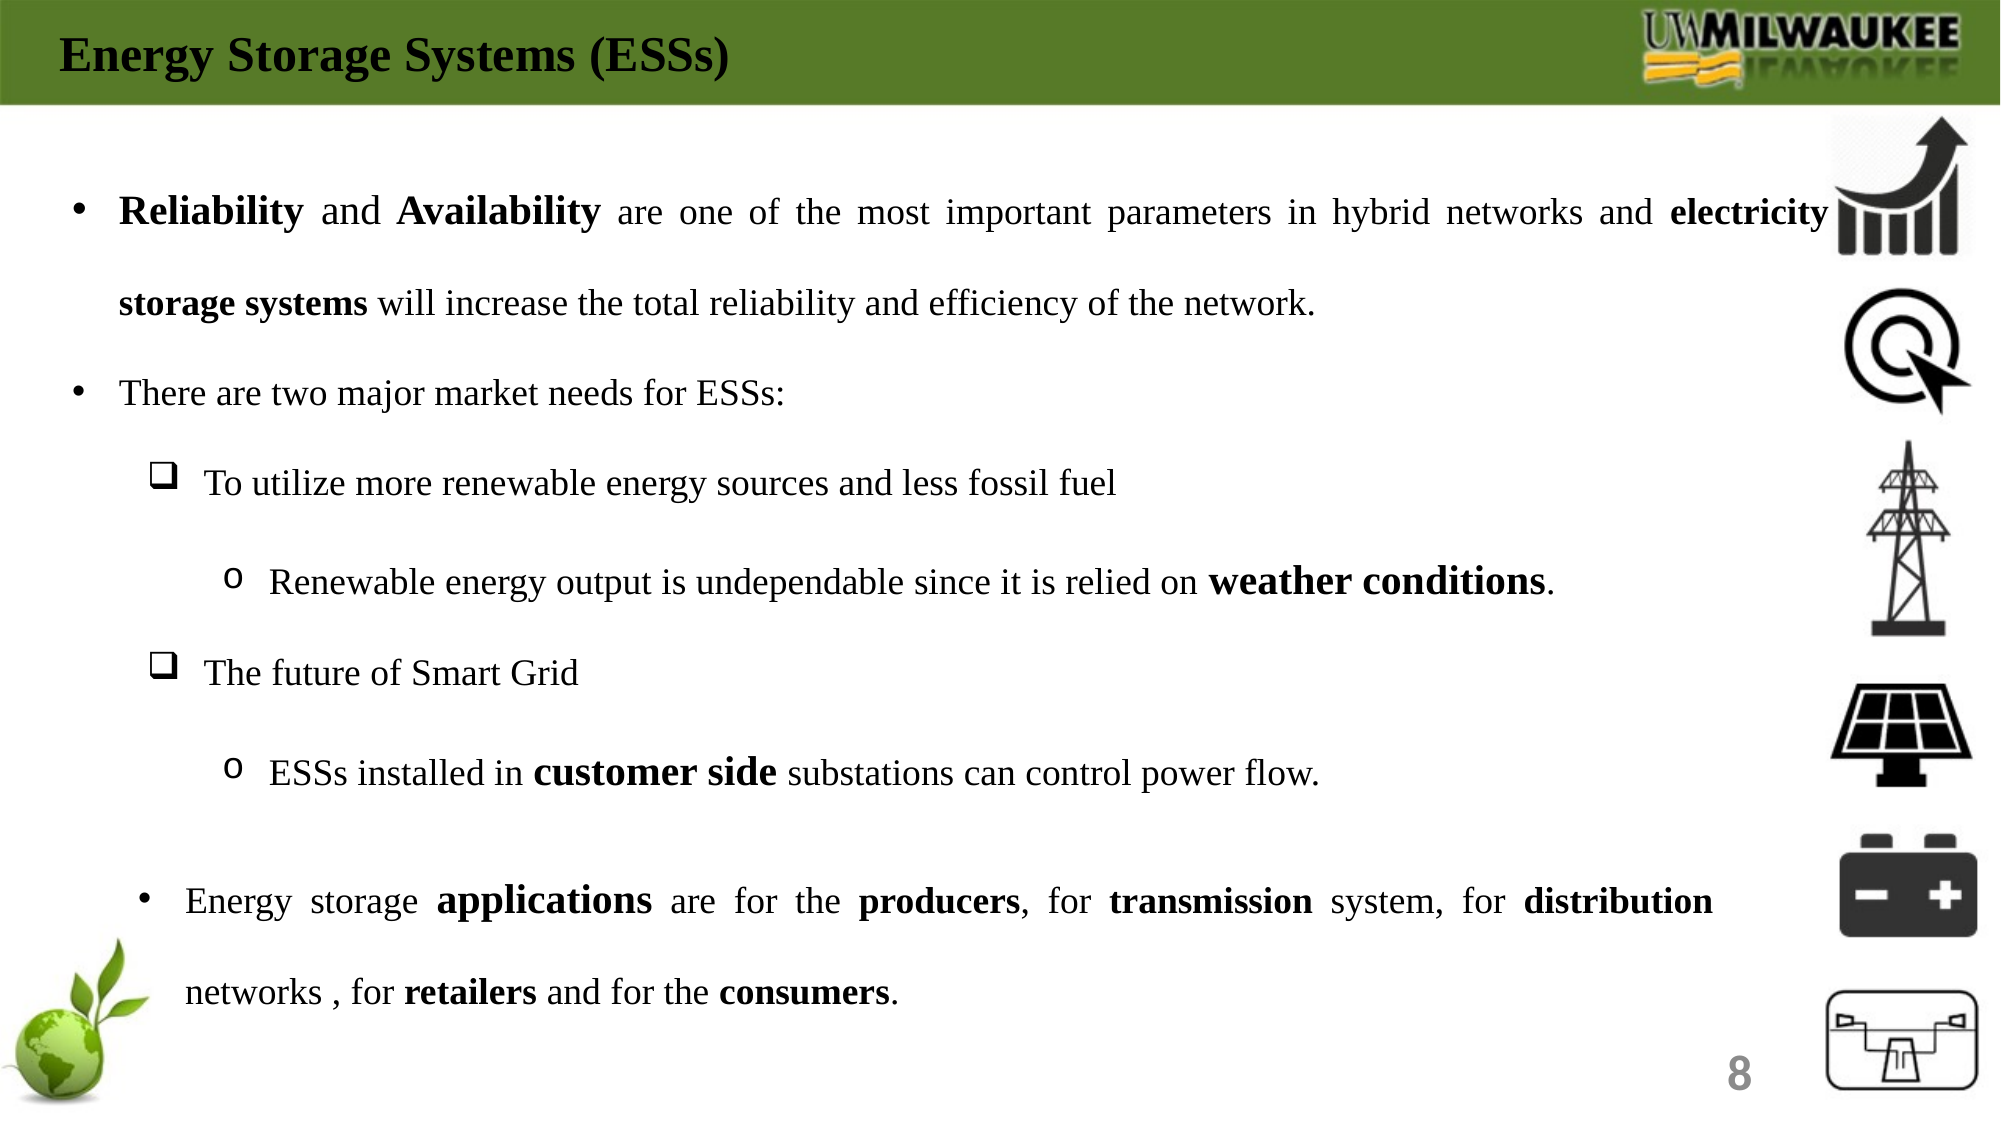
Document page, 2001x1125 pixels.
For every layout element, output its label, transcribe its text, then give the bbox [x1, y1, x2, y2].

text_box Energy Storage Systems (ESSs) [44, 14, 880, 90]
text_box Reliability and Availability are one of the most important parameters in hybrid networks and electricity storage systems will increase the total reliability and efficiency of the network. There are two major market needs for ESSs: To utilize more renewable energy sources and less fossil fuel Renewable energy output is undependable since it is relied on weather conditions. The future of Smart Grid ESSs installed in customer side substations can control power flow. [57, 125, 1844, 801]
text_box Energy storage applications are for the producers, for transmission system, for distribution networks , for retailers and for the consumers. [123, 814, 1728, 1065]
picture [0, 0, 2001, 1125]
slide_number 8 [1317, 1040, 1768, 1101]
